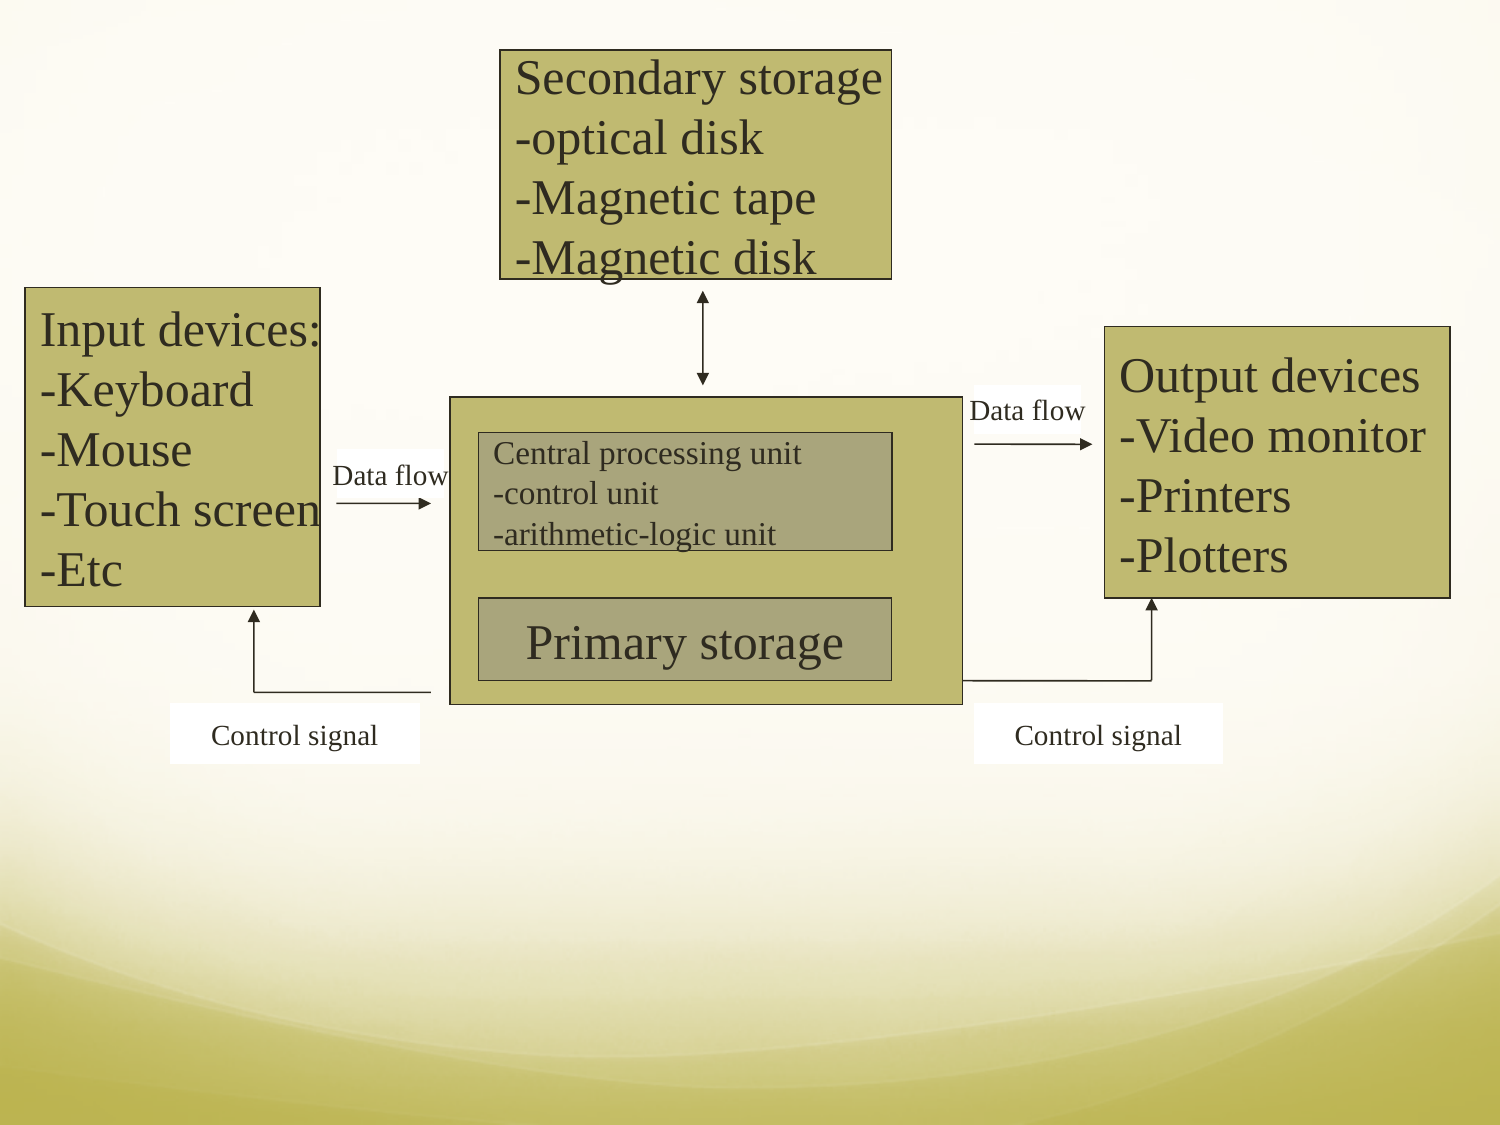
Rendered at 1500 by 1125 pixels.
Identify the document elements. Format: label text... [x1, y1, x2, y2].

text_box Data flow [974, 385, 1081, 433]
text_box Output devices -Video monitor -Printers -Plotters [1104, 326, 1450, 598]
text_box [247, 609, 261, 693]
text_box Control signal [974, 704, 1223, 764]
text_box [449, 397, 963, 705]
text_box Primary storage [478, 597, 892, 681]
text_box Control signal [171, 704, 419, 764]
text_box Central processing unit -control unit -arithmetic-logic unit [478, 432, 892, 551]
text_box [696, 290, 710, 386]
text_box Data flow [337, 450, 444, 498]
text_box [1145, 597, 1158, 681]
text_box [336, 498, 431, 510]
text_box Secondary storage -optical disk -Magnetic tape -Magnetic disk [499, 49, 892, 279]
text_box [974, 438, 1093, 451]
text_box Input devices: -Keyboard -Mouse -Touch screen -Etc [24, 287, 321, 607]
